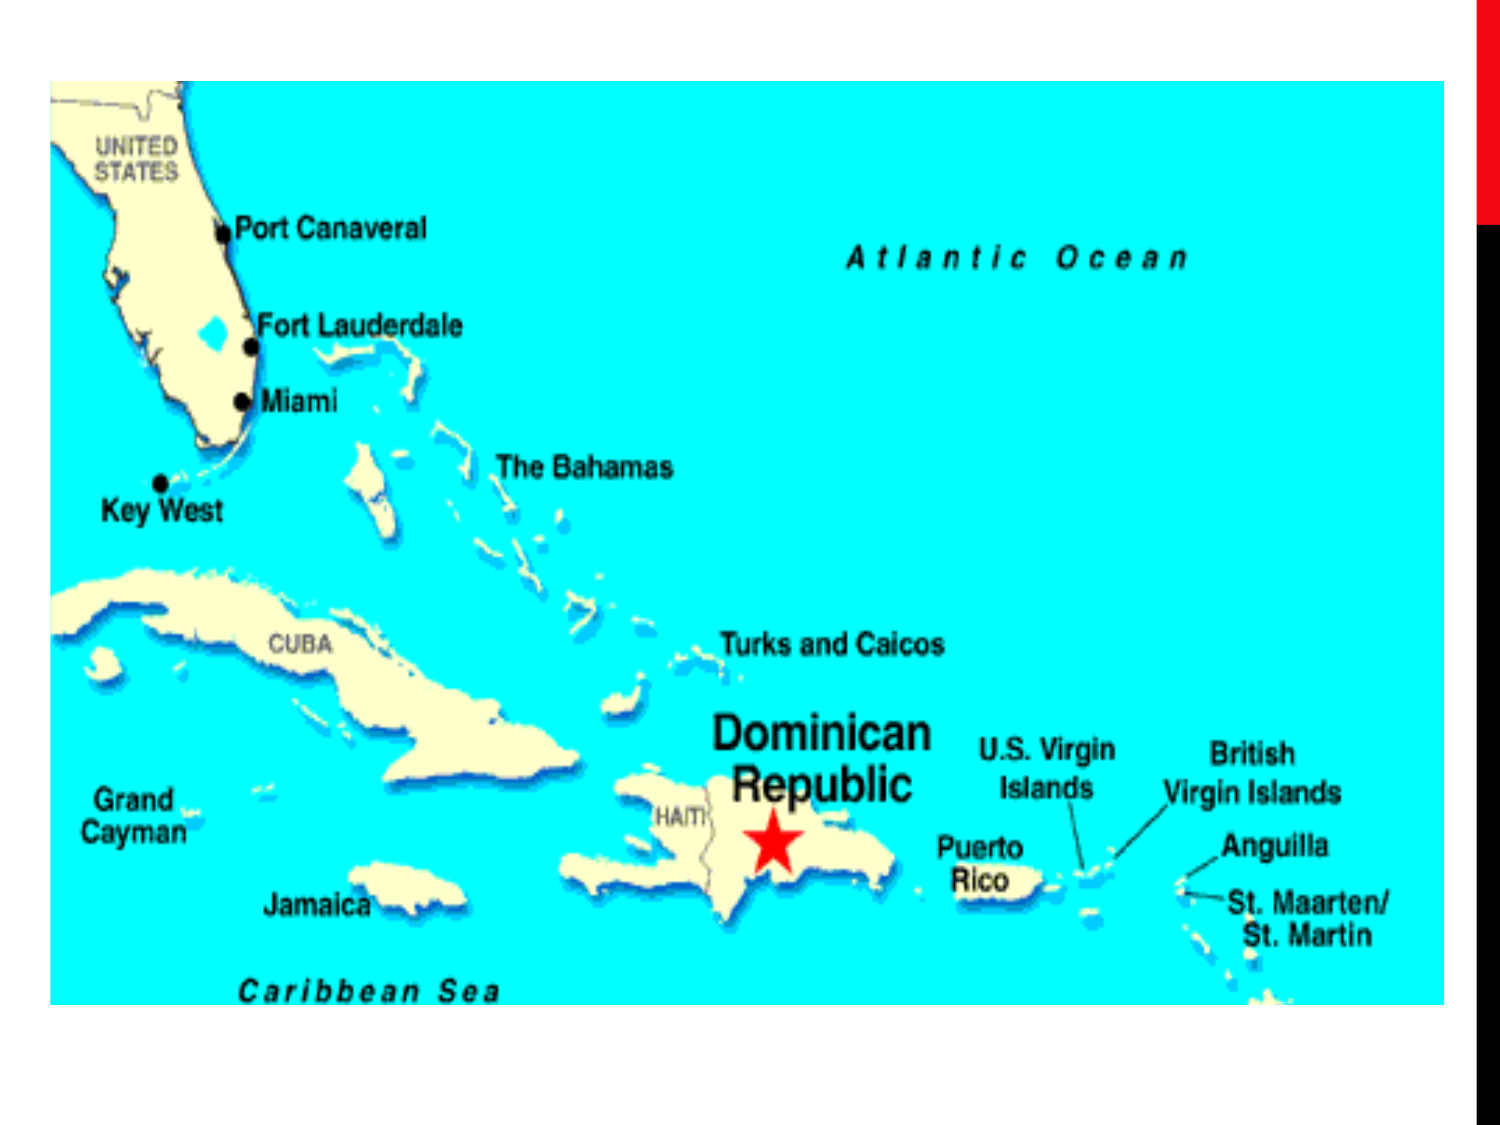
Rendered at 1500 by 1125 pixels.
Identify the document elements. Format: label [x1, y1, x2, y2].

list [49, 80, 1445, 1006]
